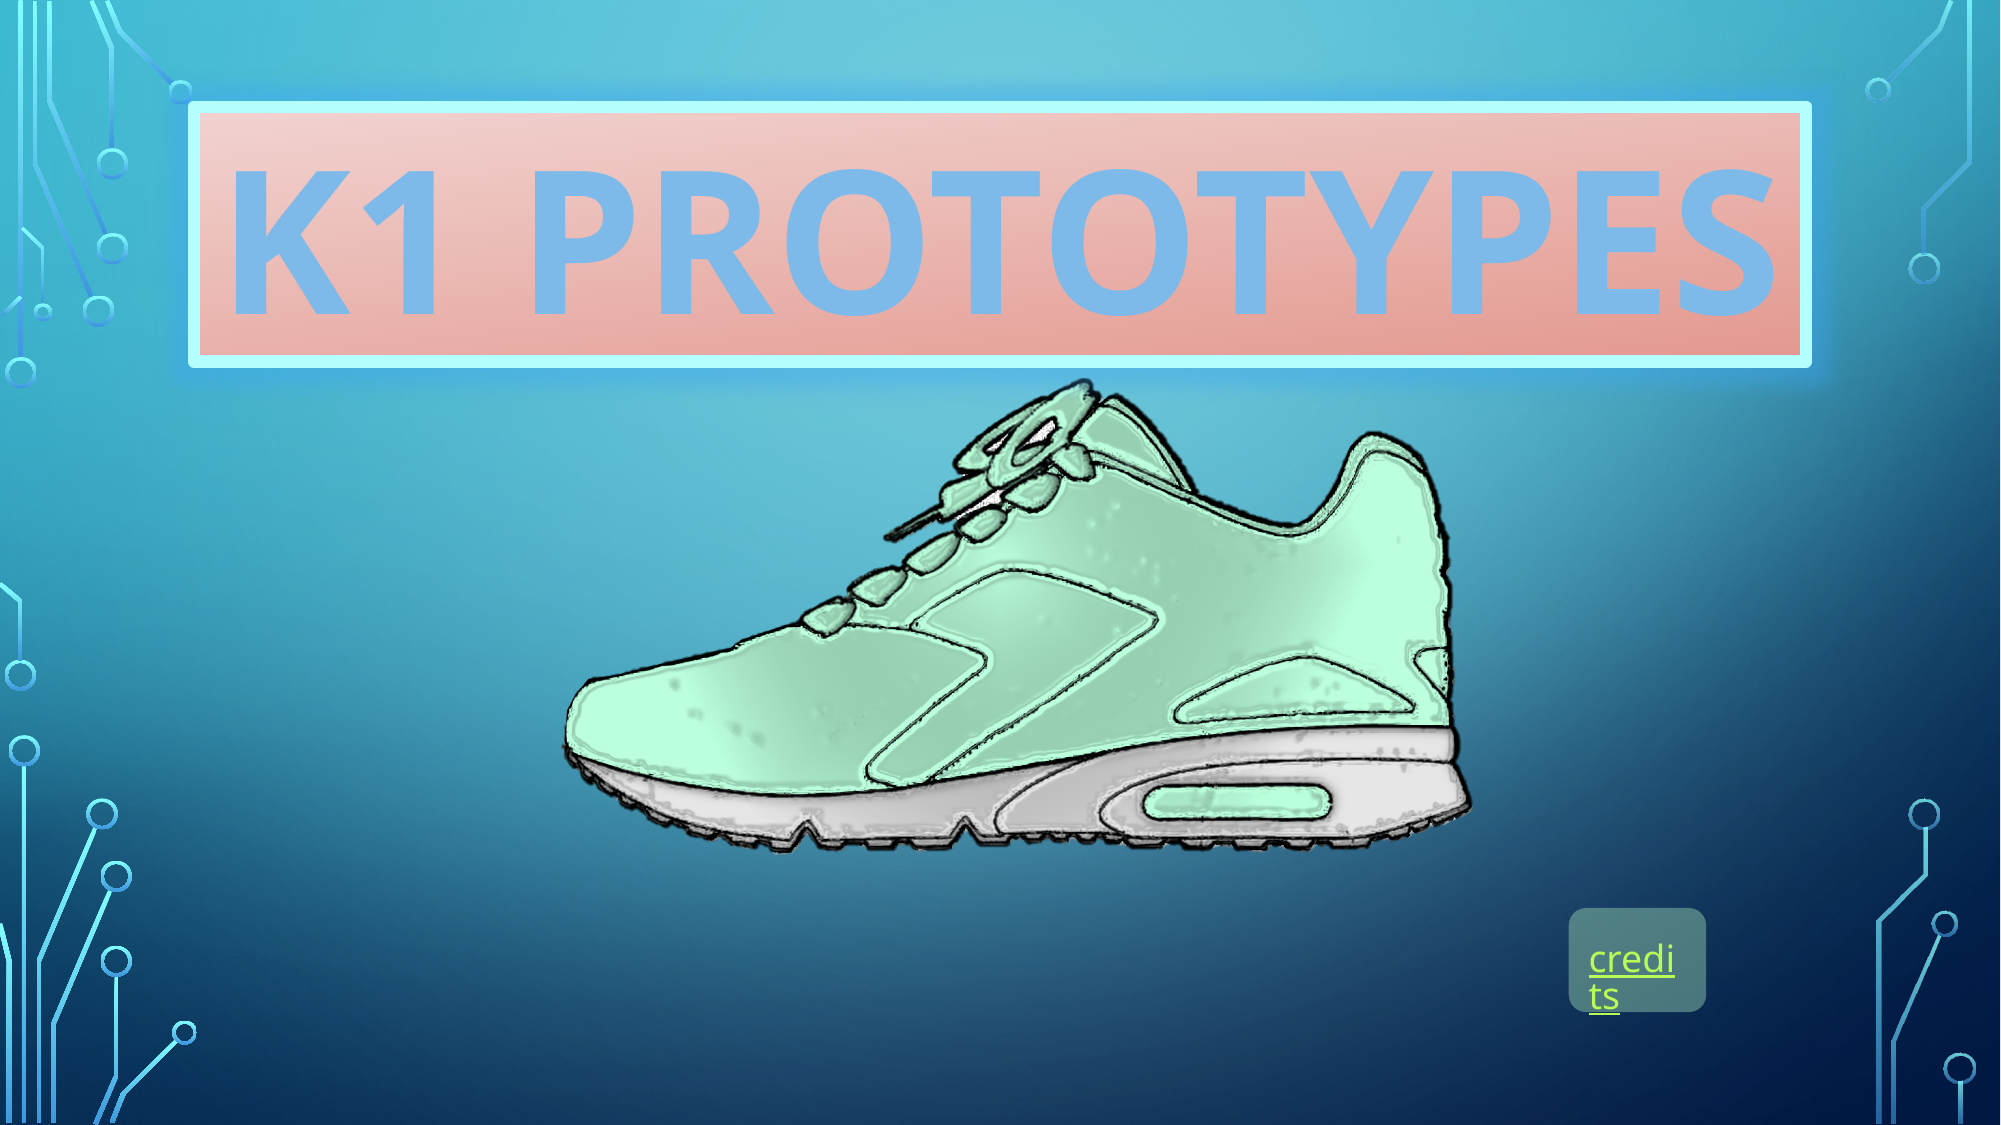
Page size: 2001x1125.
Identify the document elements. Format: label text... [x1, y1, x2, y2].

picture [362, 186, 1638, 939]
text_box K1 PROTOTYPES [193, 106, 1807, 362]
text_box credits [1568, 907, 1707, 1013]
